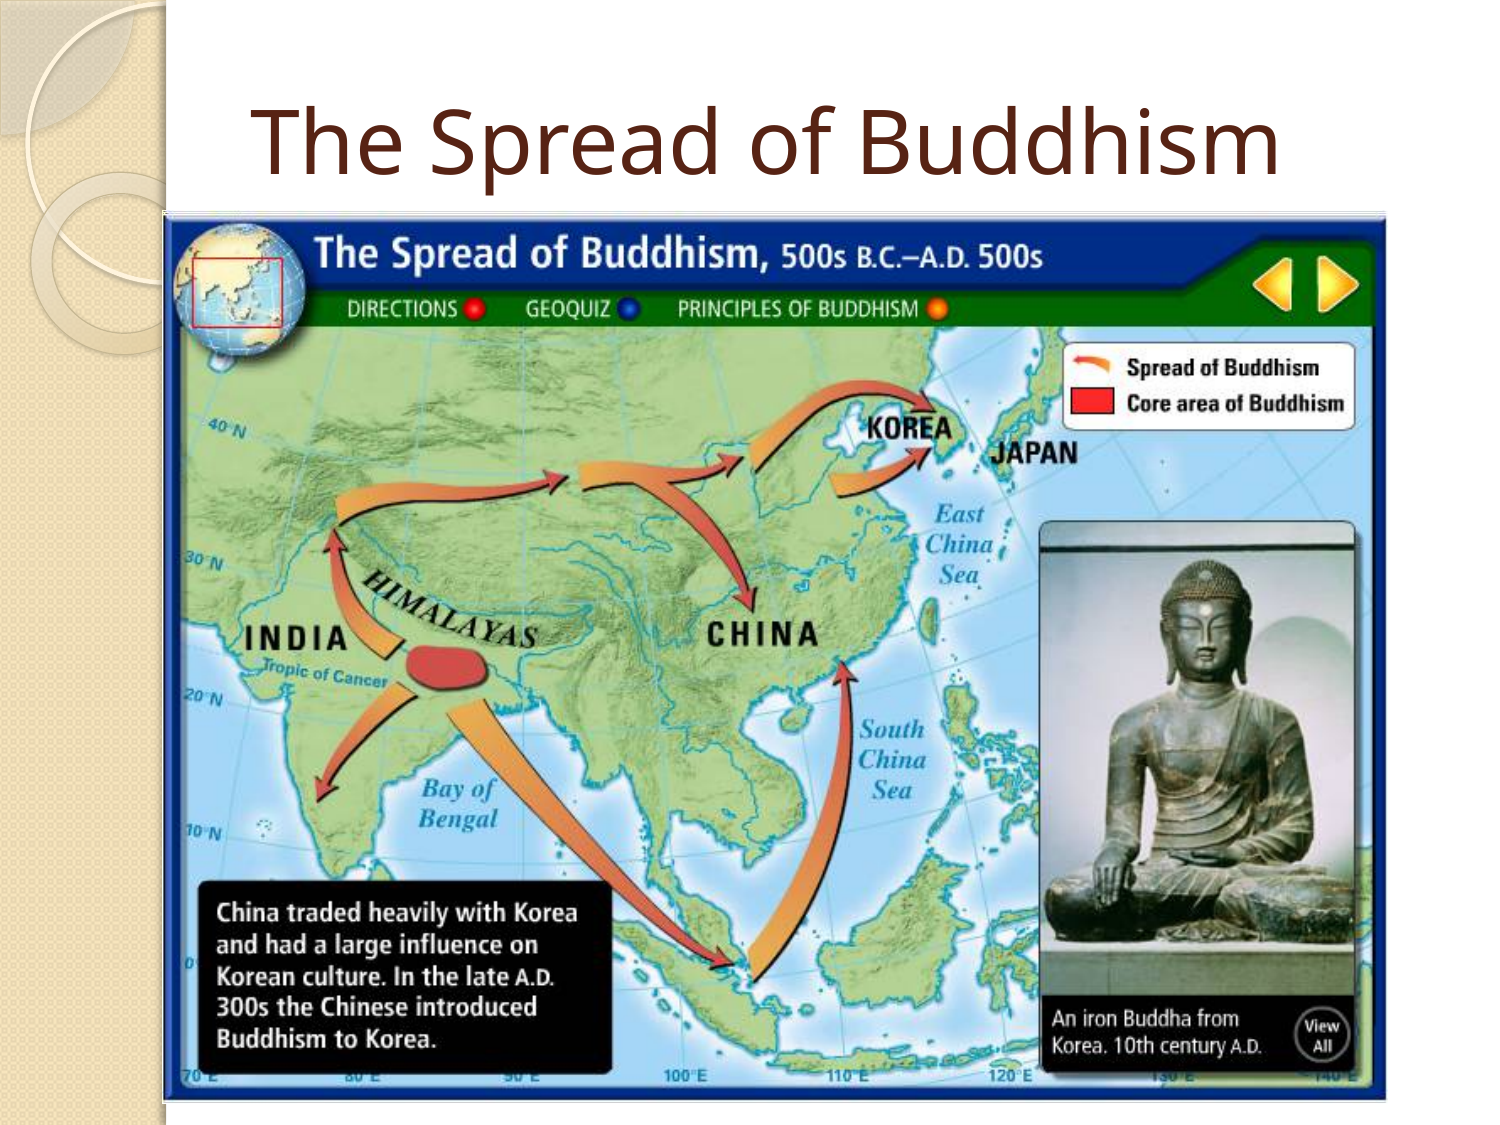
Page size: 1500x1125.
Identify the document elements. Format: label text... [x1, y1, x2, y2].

title The Spread of Buddhism [235, 45, 1466, 233]
picture [162, 210, 1388, 1104]
